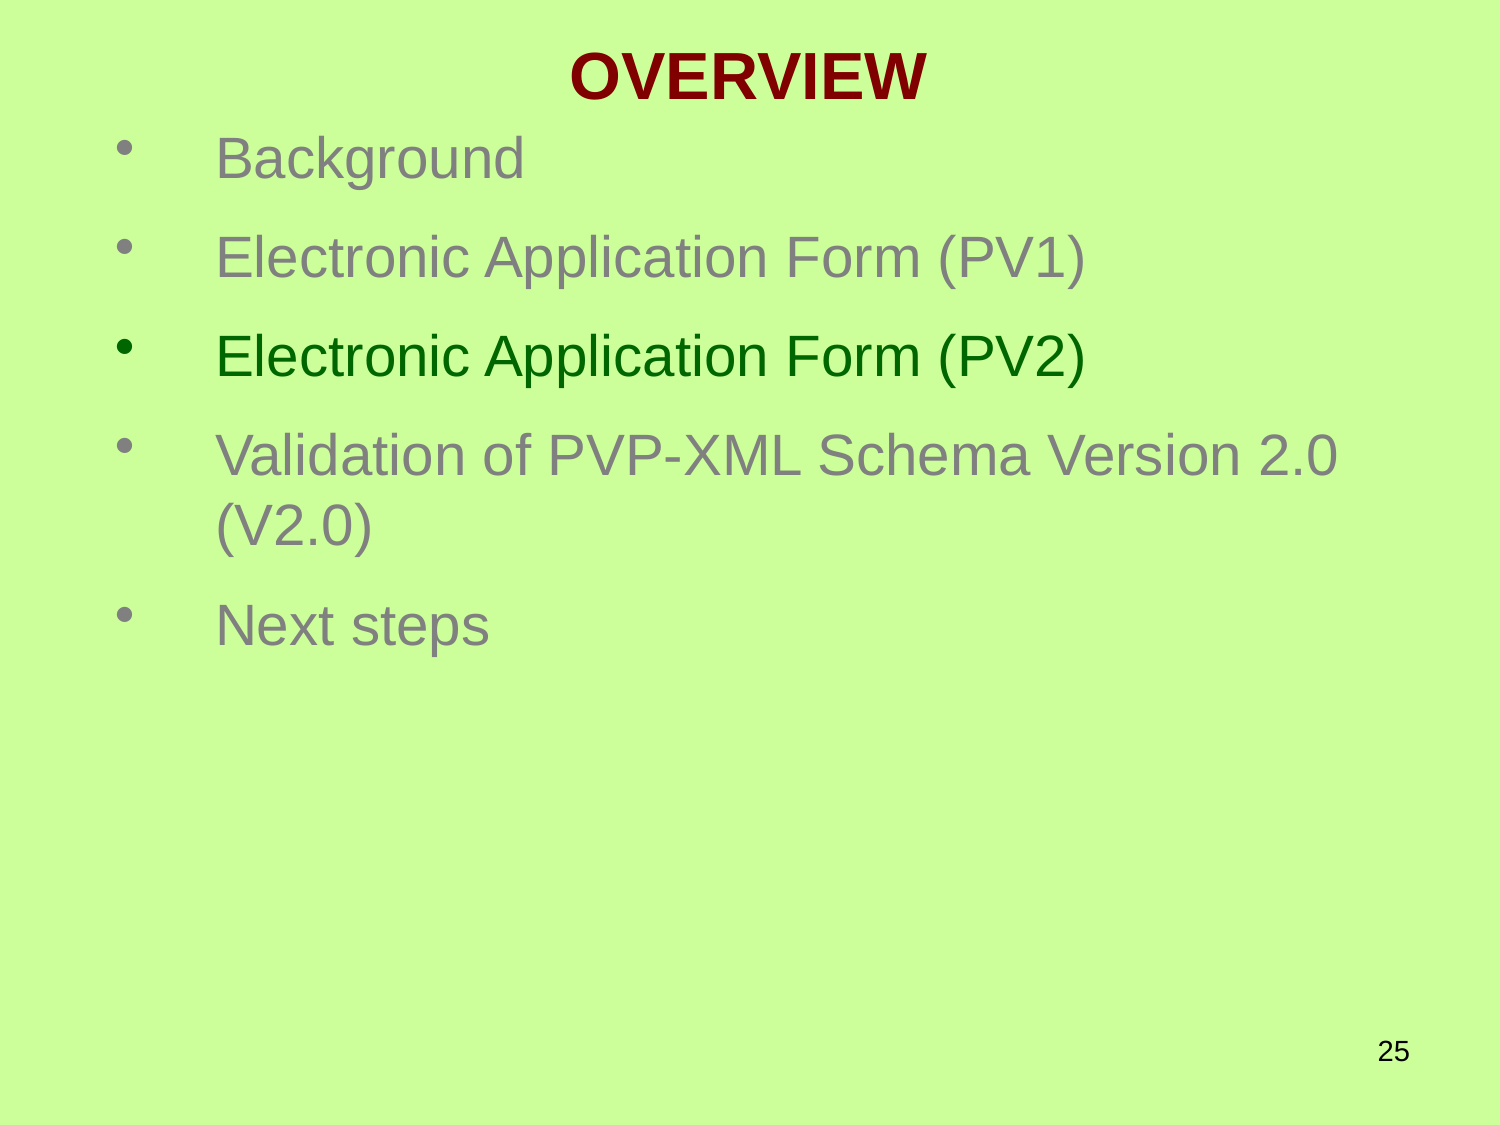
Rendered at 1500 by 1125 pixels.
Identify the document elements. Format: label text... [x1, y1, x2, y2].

list Background Electronic Application Form (PV1) Electronic Application Form (PV2) Validation of PVP-XML Schema Version 2.0 (V2.0) Next steps [99, 112, 1386, 875]
text_box 25 [1074, 1024, 1425, 1103]
title OVERVIEW [160, 0, 1338, 174]
